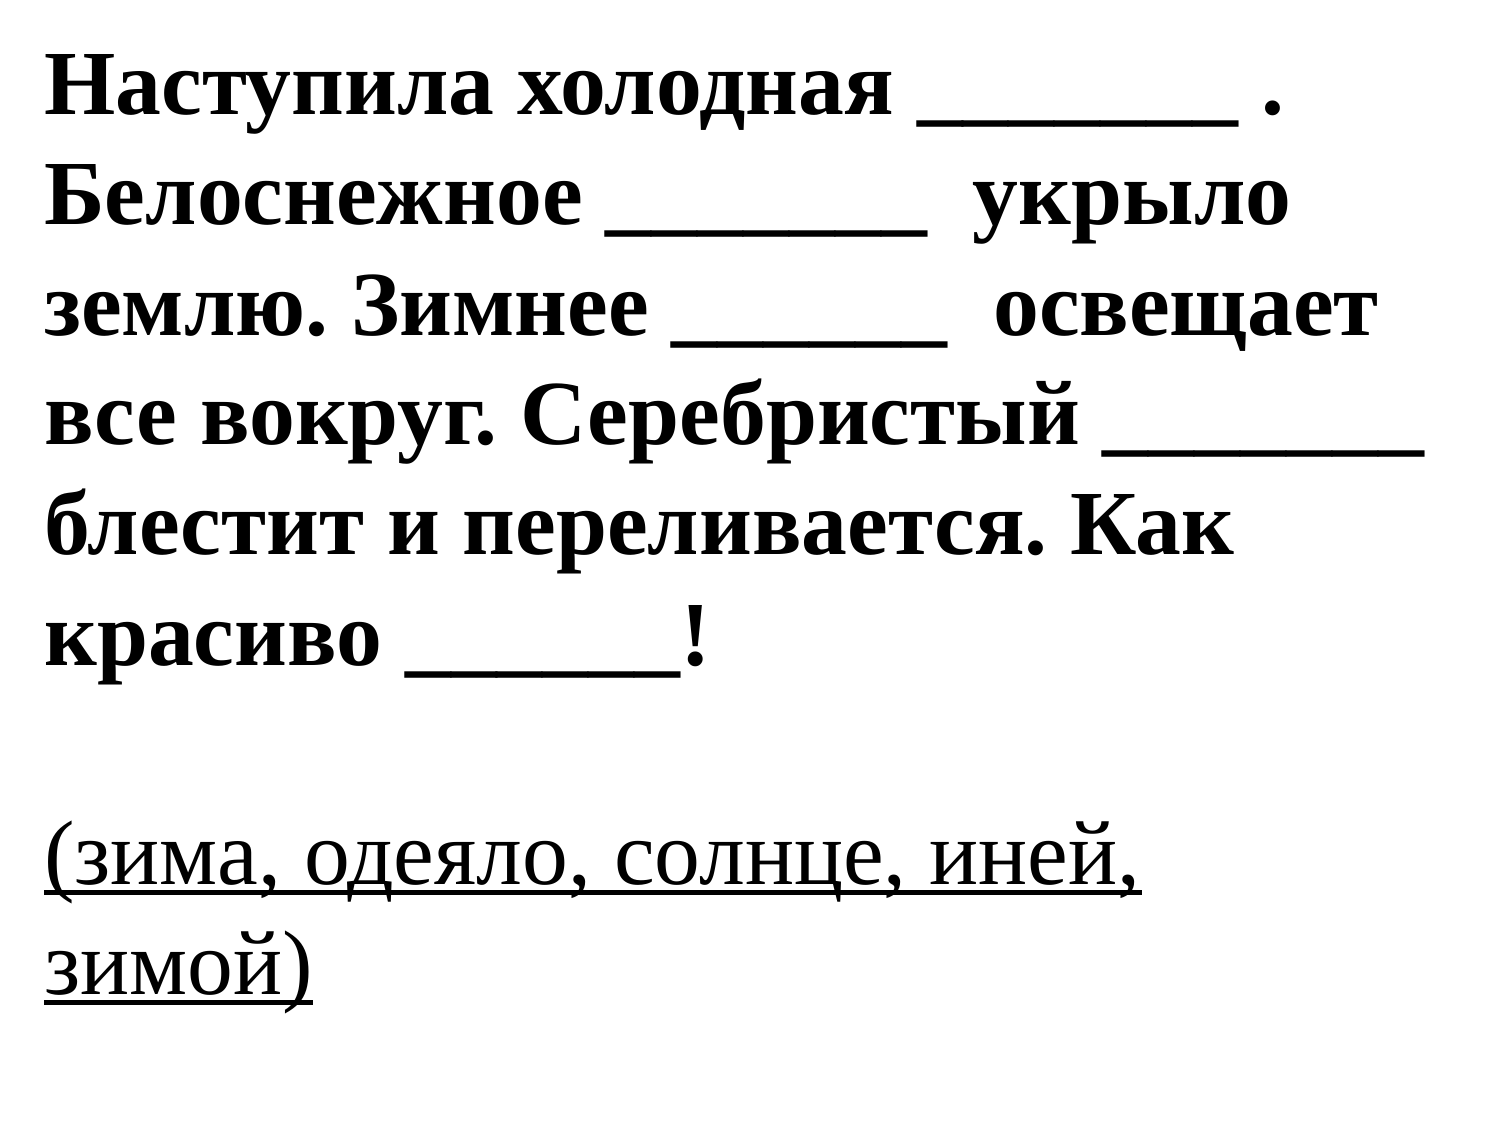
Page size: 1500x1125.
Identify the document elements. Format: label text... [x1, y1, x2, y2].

text_box Наступила холодная _______ . Белоснежное _______ укрыло землю. Зимнее ______ освещает все вокруг. Серебристый _______ блестит и переливается. Как красиво ______! (зима, одеяло, солнце, иней, зимой) [29, 15, 1447, 1021]
